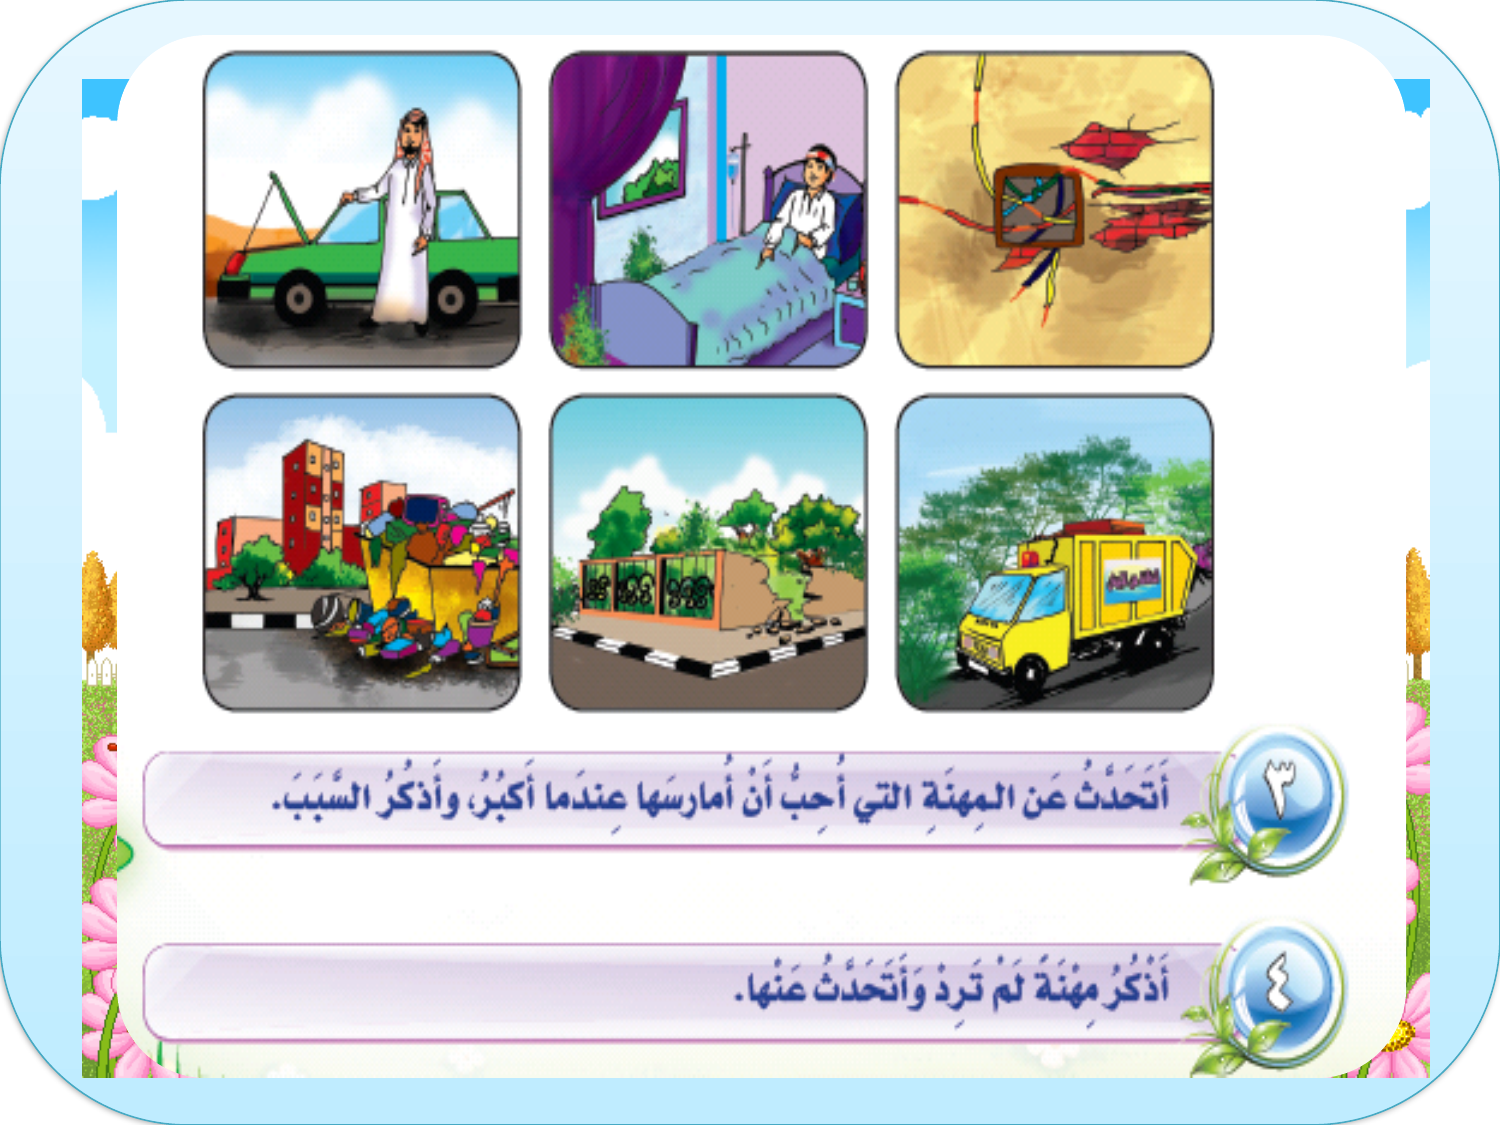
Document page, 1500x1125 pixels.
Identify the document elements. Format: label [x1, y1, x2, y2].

text_box [0, 0, 1500, 1125]
picture [81, 34, 1430, 1079]
